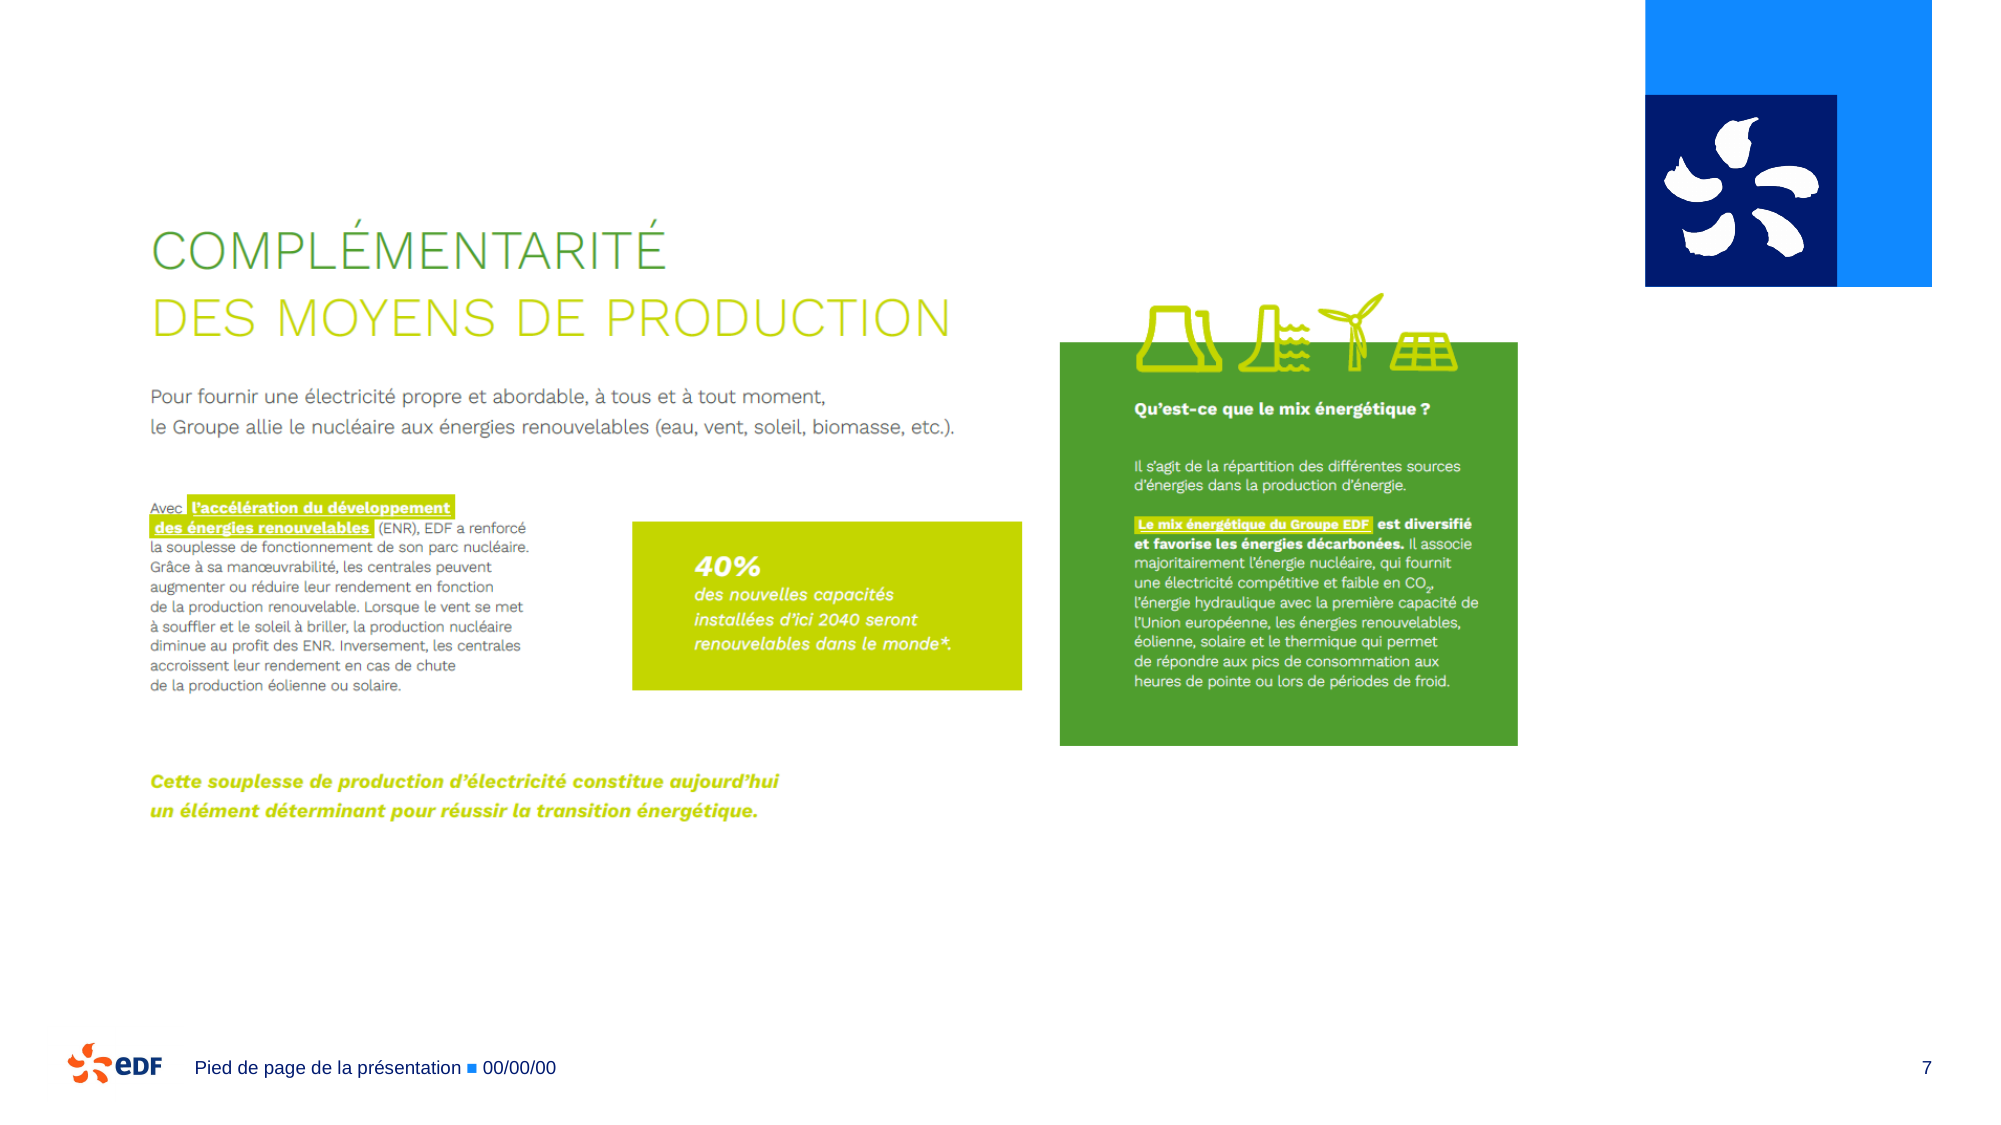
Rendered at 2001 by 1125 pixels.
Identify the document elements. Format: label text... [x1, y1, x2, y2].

footer Pied de page de la présentation ■ 00/00/00 [179, 1046, 830, 1089]
picture [47, 1026, 184, 1102]
picture [1664, 117, 1819, 257]
picture [57, 121, 1543, 854]
slide_number 7 [1829, 1046, 1948, 1089]
